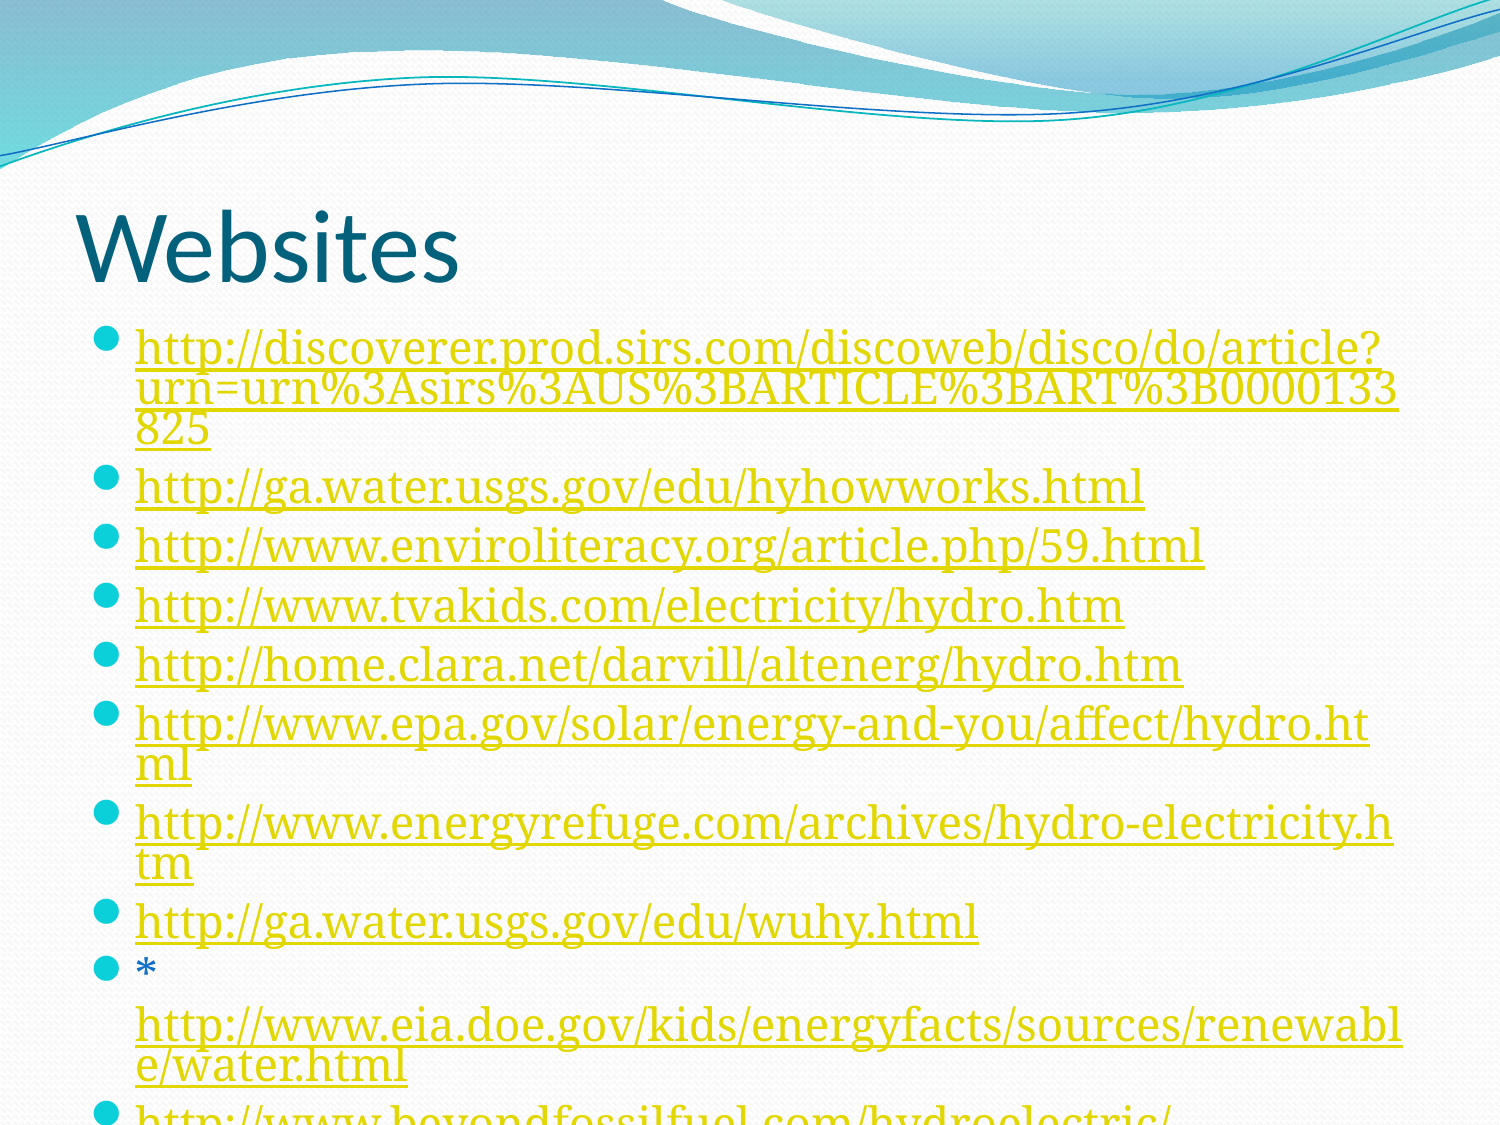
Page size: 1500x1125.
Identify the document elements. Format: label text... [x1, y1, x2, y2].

title Websites [74, 115, 1426, 304]
list http://discoverer.prod.sirs.com/discoweb/disco/do/article?urn=urn%3Asirs%3AUS%3BARTICLE%3BART%3B0000133825 http://ga.water.usgs.gov/edu/hyhowworks.html http://www.enviroliteracy.org/article.php/59.html http://www.tvakids.com/electricity/hydro.htm http://home.clara.net/darvill/altenerg/hydro.htm http://www.epa.gov/solar/energy-and-you/affect/hydro.html http://www.energyrefuge.com/archives/hydro-electricity.htm http://ga.water.usgs.gov/edu/wuhy.html * http://www.eia.doe.gov/kids/energyfacts/sources/renewable/water.html http://www.beyondfossilfuel.com/hydroelectric/ http://www.promotega.org/AAU06004/Hydroelectricity.htm [74, 317, 1426, 1038]
